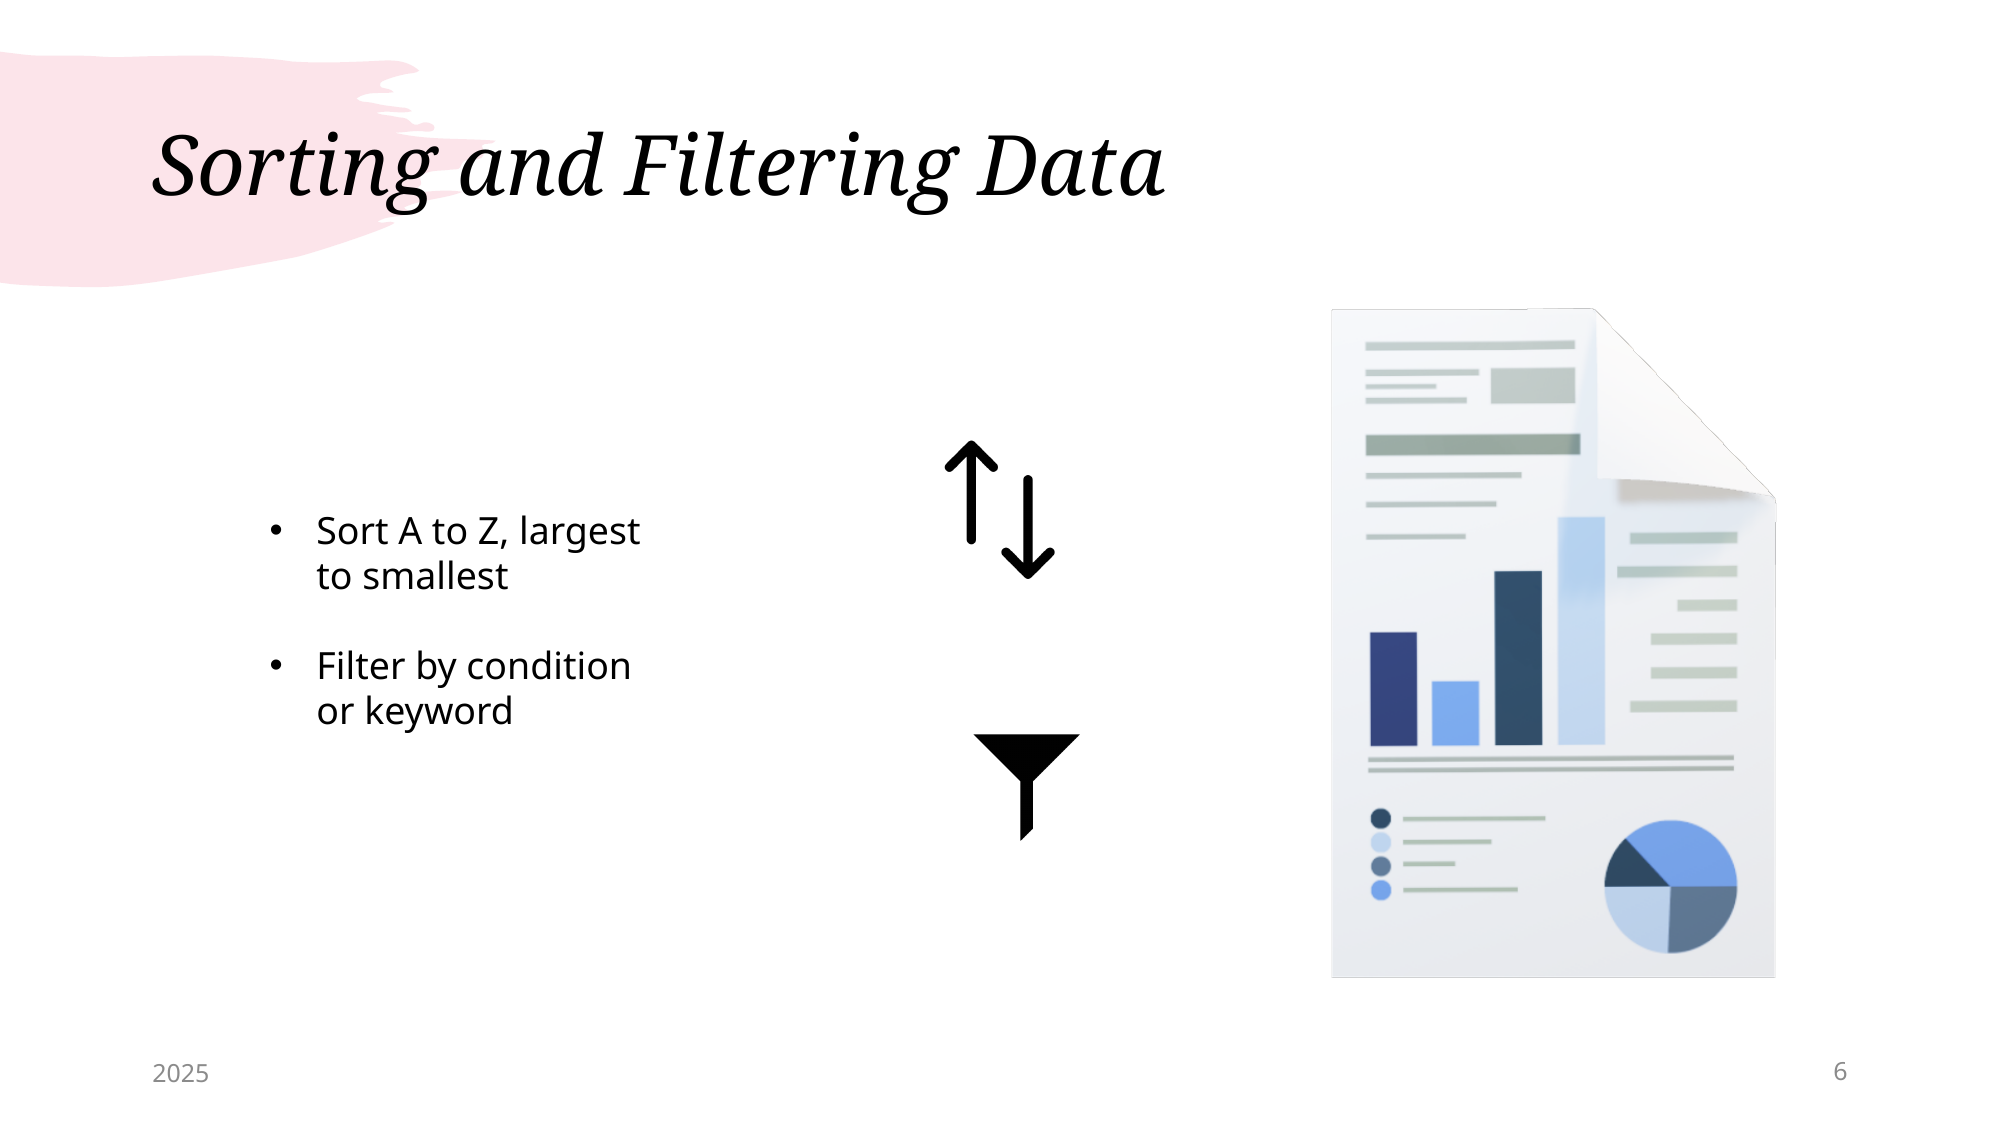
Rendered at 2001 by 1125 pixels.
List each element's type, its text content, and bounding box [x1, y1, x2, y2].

picture [1277, 301, 1830, 986]
slide_number 6 [1412, 1042, 1863, 1103]
picture [924, 434, 1075, 585]
title Sorting and Filtering Data [137, 59, 1863, 278]
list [951, 712, 1102, 863]
text_box Sort A to Z, largest to smallest Filter by condition or keyword [254, 499, 658, 785]
slide_number 2025 [137, 1042, 588, 1103]
